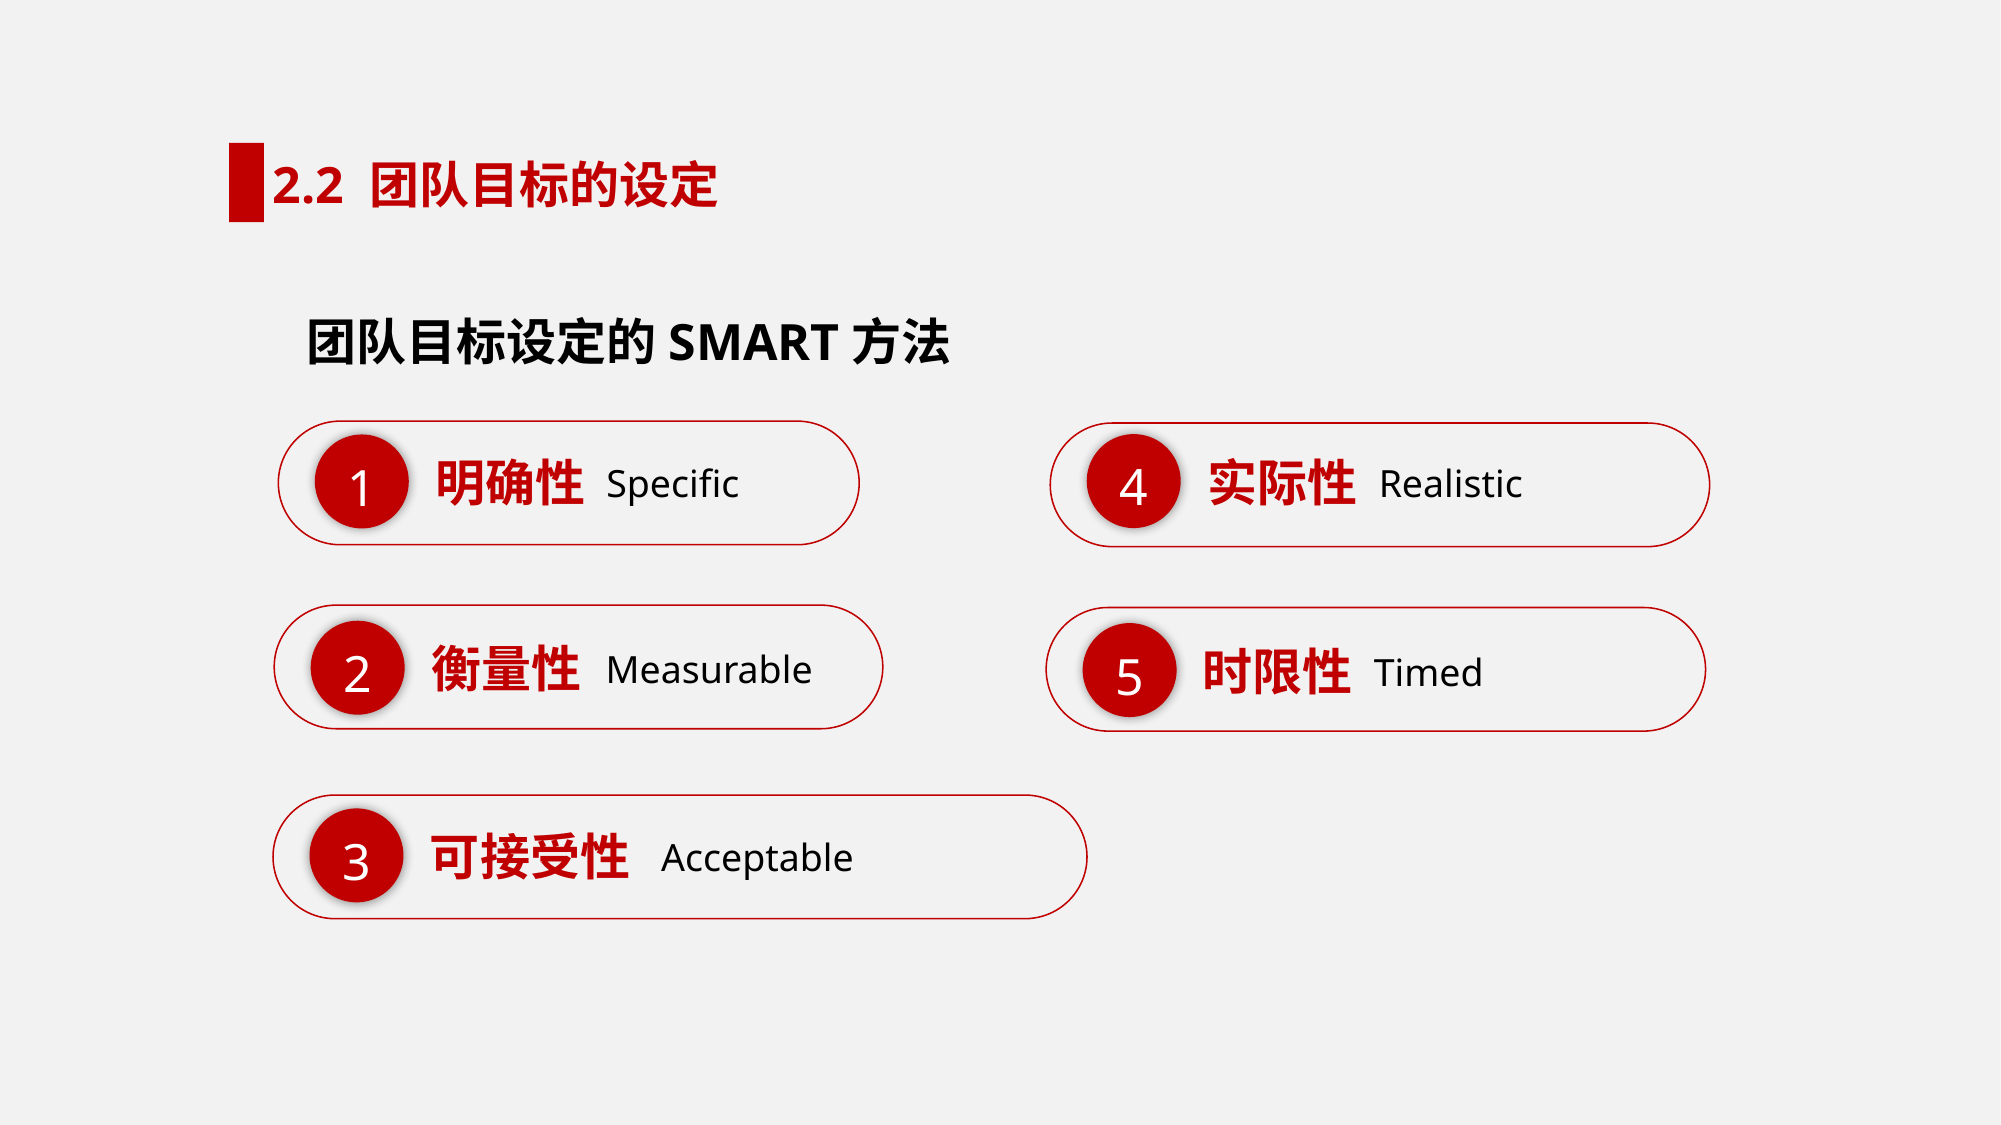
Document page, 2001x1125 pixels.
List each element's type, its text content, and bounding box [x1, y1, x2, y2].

text_box [229, 142, 264, 223]
text_box 2.2 团队目标的设定 [264, 146, 1026, 222]
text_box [1045, 607, 1706, 732]
text_box 团队目标设定的SMART方法 [291, 290, 1060, 378]
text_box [1049, 422, 1710, 547]
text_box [278, 420, 860, 545]
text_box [272, 794, 1088, 919]
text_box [273, 604, 884, 729]
